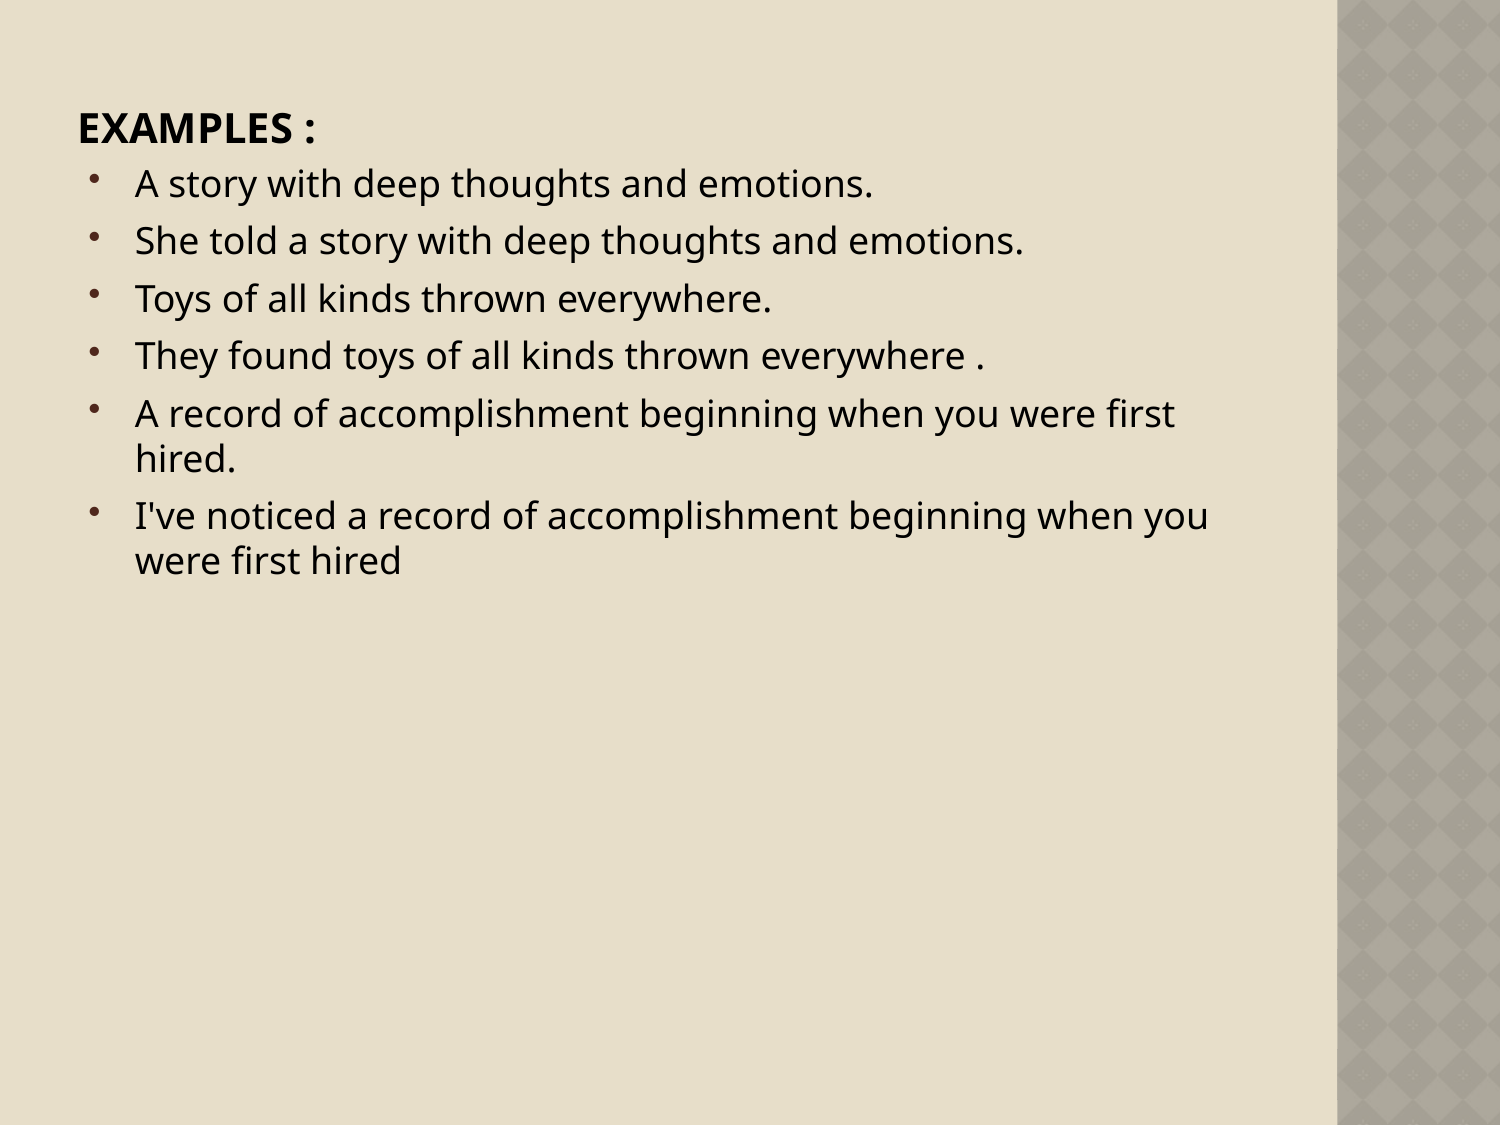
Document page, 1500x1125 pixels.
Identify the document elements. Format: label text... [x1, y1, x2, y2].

list A story with deep thoughts and emotions. She told a story with deep thoughts and emotions. Toys of all kinds thrown everywhere. They found toys of all kinds thrown everywhere . A record of accomplishment beginning when you were first hired. I've noticed a record of accomplishment beginning when you were first hired [75, 152, 1263, 1059]
title EXAMPLES : [70, 52, 1263, 153]
